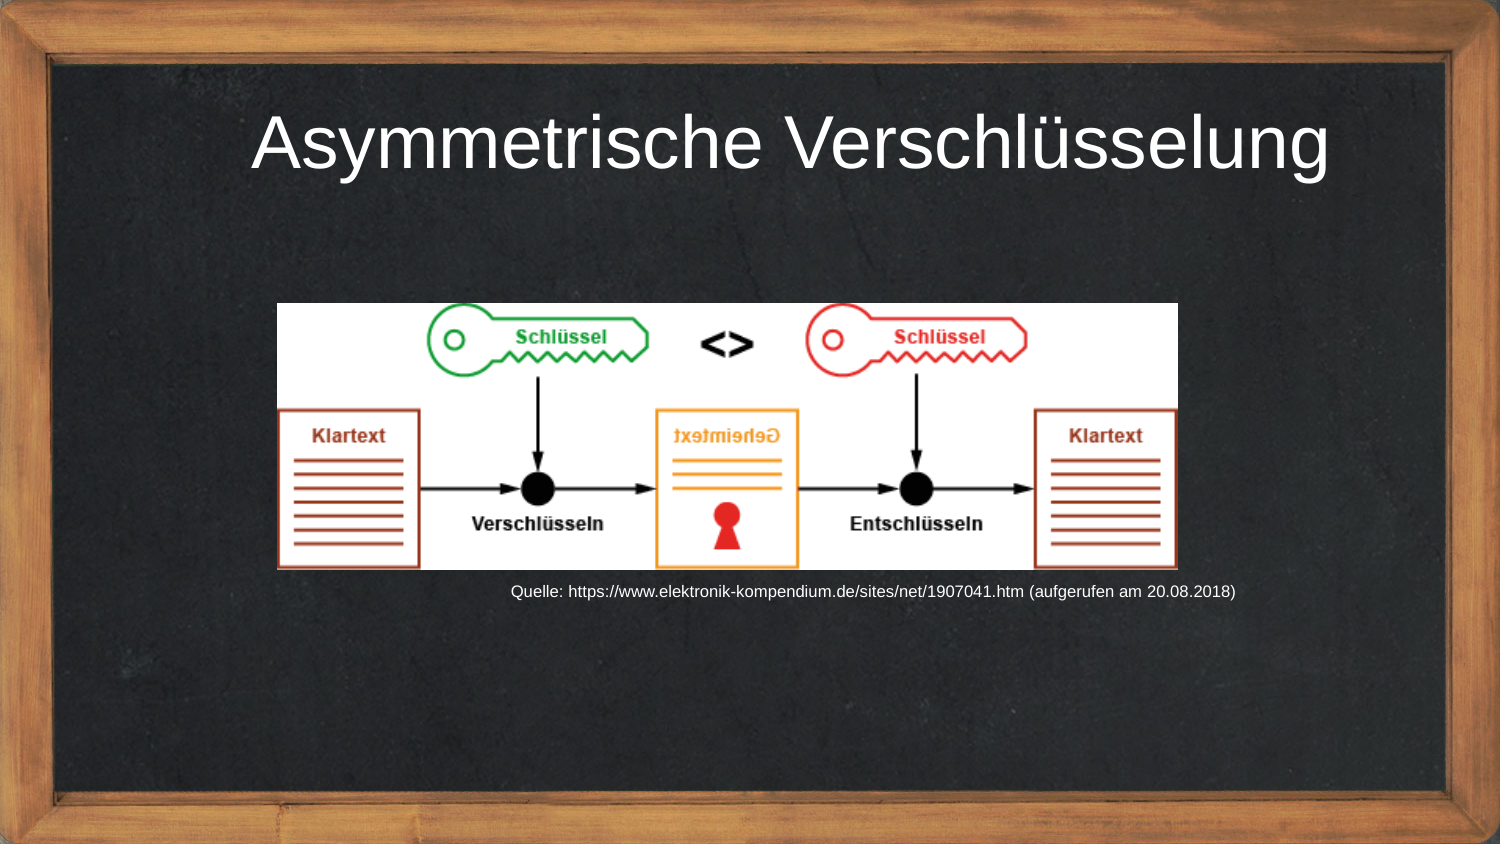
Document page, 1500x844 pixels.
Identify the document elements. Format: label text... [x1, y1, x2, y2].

list Asymmetrische Verschlüsselung [41, 91, 1500, 186]
list Quelle: https://www.elektronik-kompendium.de/sites/net/1907041.htm (aufgerufen am 20.08.2018) [123, 587, 1500, 635]
picture [0, 0, 1500, 844]
